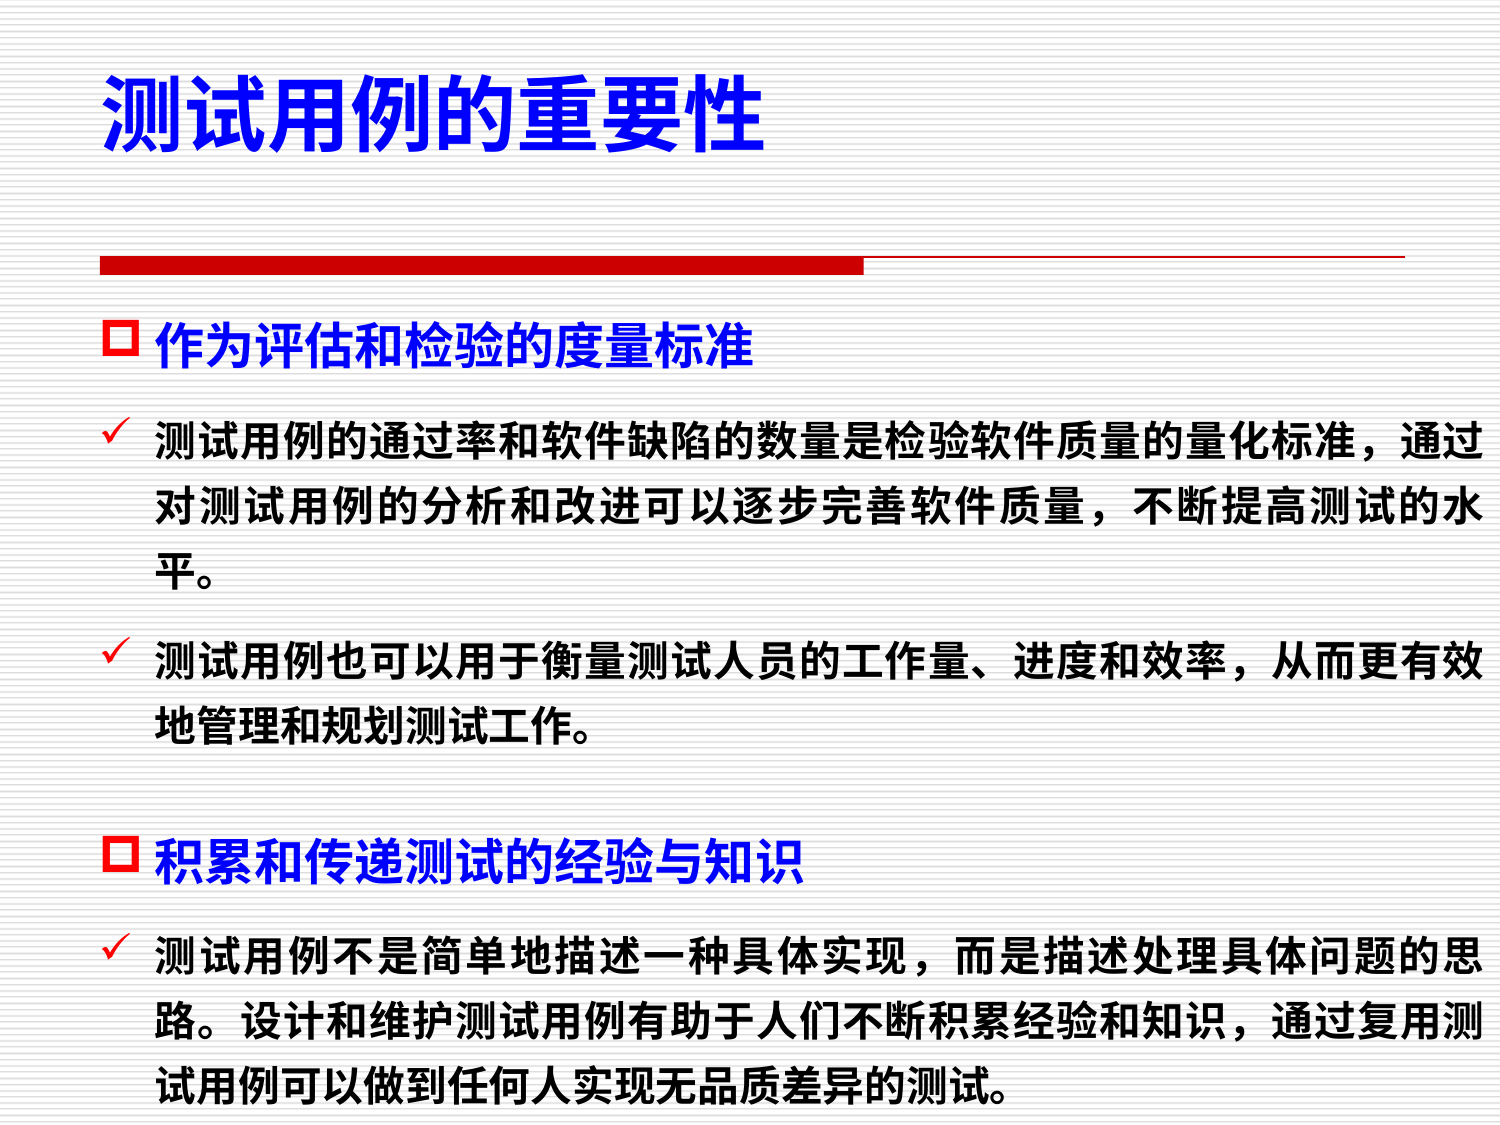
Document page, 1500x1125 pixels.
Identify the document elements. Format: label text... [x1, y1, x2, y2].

picture [0, 0, 1500, 1125]
text_box 作为评估和检验的度量标准 测试用例的通过率和软件缺陷的数量是检验软件质量的量化标准，通过对测试用例的分析和改进可以逐步完善软件质量，不断提高测试的水平。 测试用例也可以用于衡量测试人员的工作量、进度和效率，从而更有效地管理和规划测试工作。 积累和传递测试的经验与知识 测试用例不是简单地描述一种具体实现，而是描述处理具体问题的思路。设计和维护测试用例有助于人们不断积累经验和知识，通过复用测试用例可以做到任何人实现无品质差异的测试。 [83, 289, 1500, 1118]
title 测试用例的重要性 [85, 60, 928, 170]
